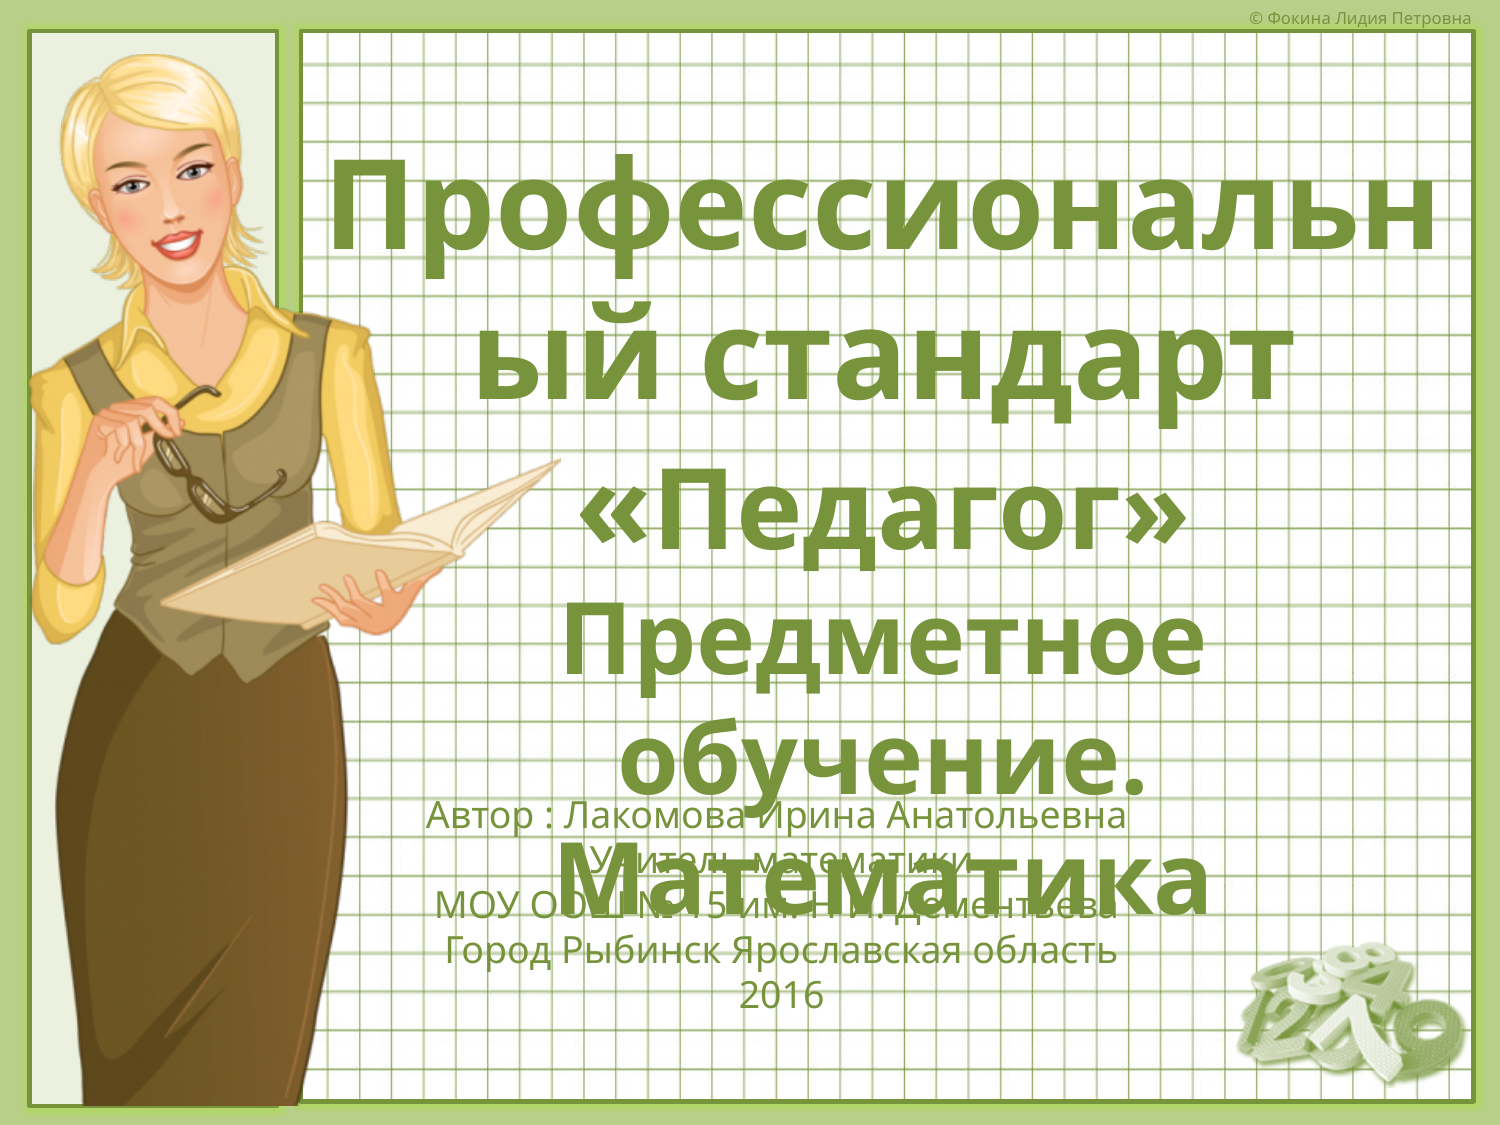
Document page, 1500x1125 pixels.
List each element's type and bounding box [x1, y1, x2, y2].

text_box [300, 116, 1463, 1027]
picture [29, 54, 561, 1106]
